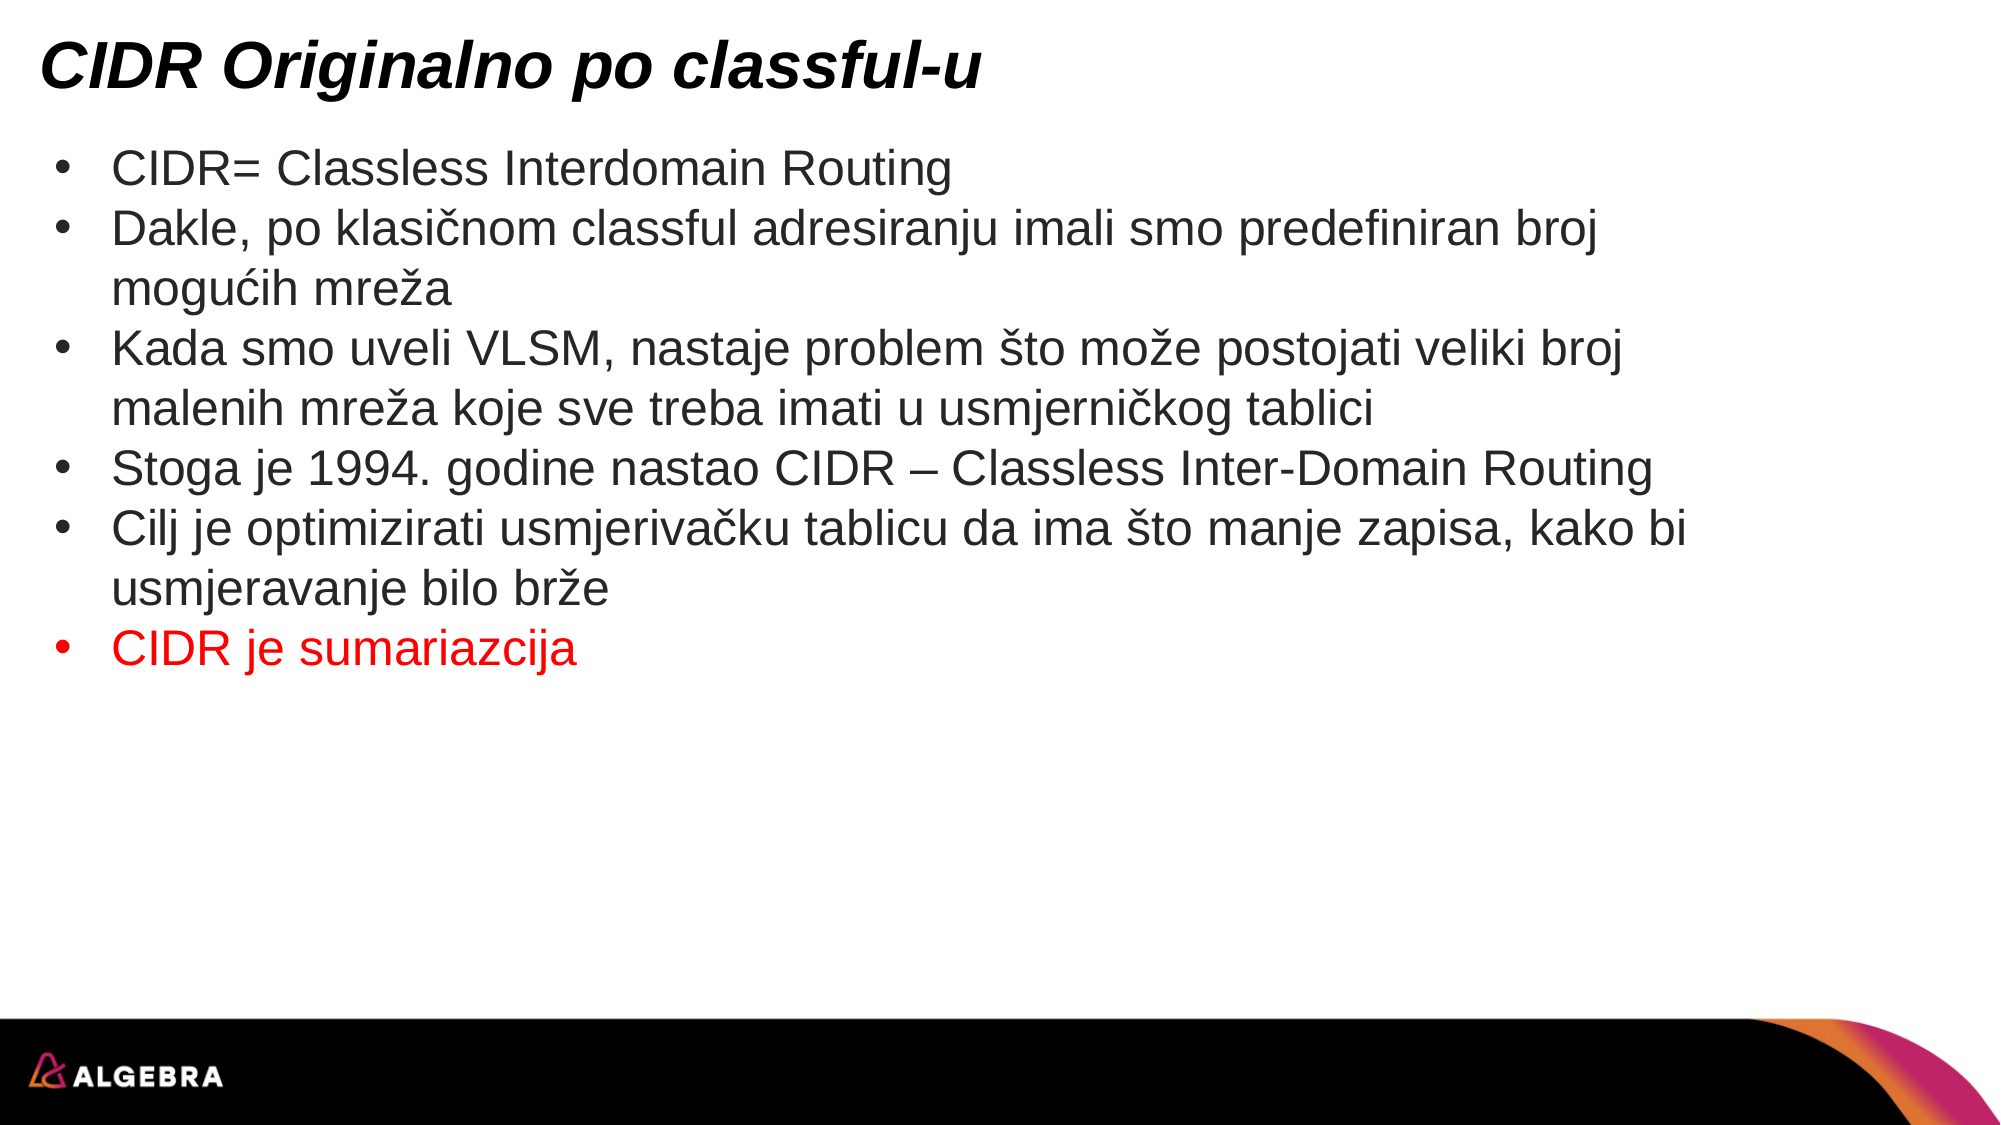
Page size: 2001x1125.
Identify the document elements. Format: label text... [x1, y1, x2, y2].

text_box CIDR= Classless Interdomain Routing Dakle, po klasičnom classful adresiranju imali smo predefiniran broj mogućih mreža Kada smo uveli VLSM, nastaje problem što može postojati veliki broj malenih mreža koje sve treba imati u usmjerničkog tablici Stoga je 1994. godine nastao CIDR – Classless Inter-Domain Routing Cilj je optimizirati usmjerivačku tablicu da ima što manje zapisa, kako bi usmjeravanje bilo brže CIDR je sumariazcija [39, 128, 1768, 684]
title CIDR Originalno po classful-u [39, 23, 1989, 200]
picture [0, 0, 2001, 1125]
